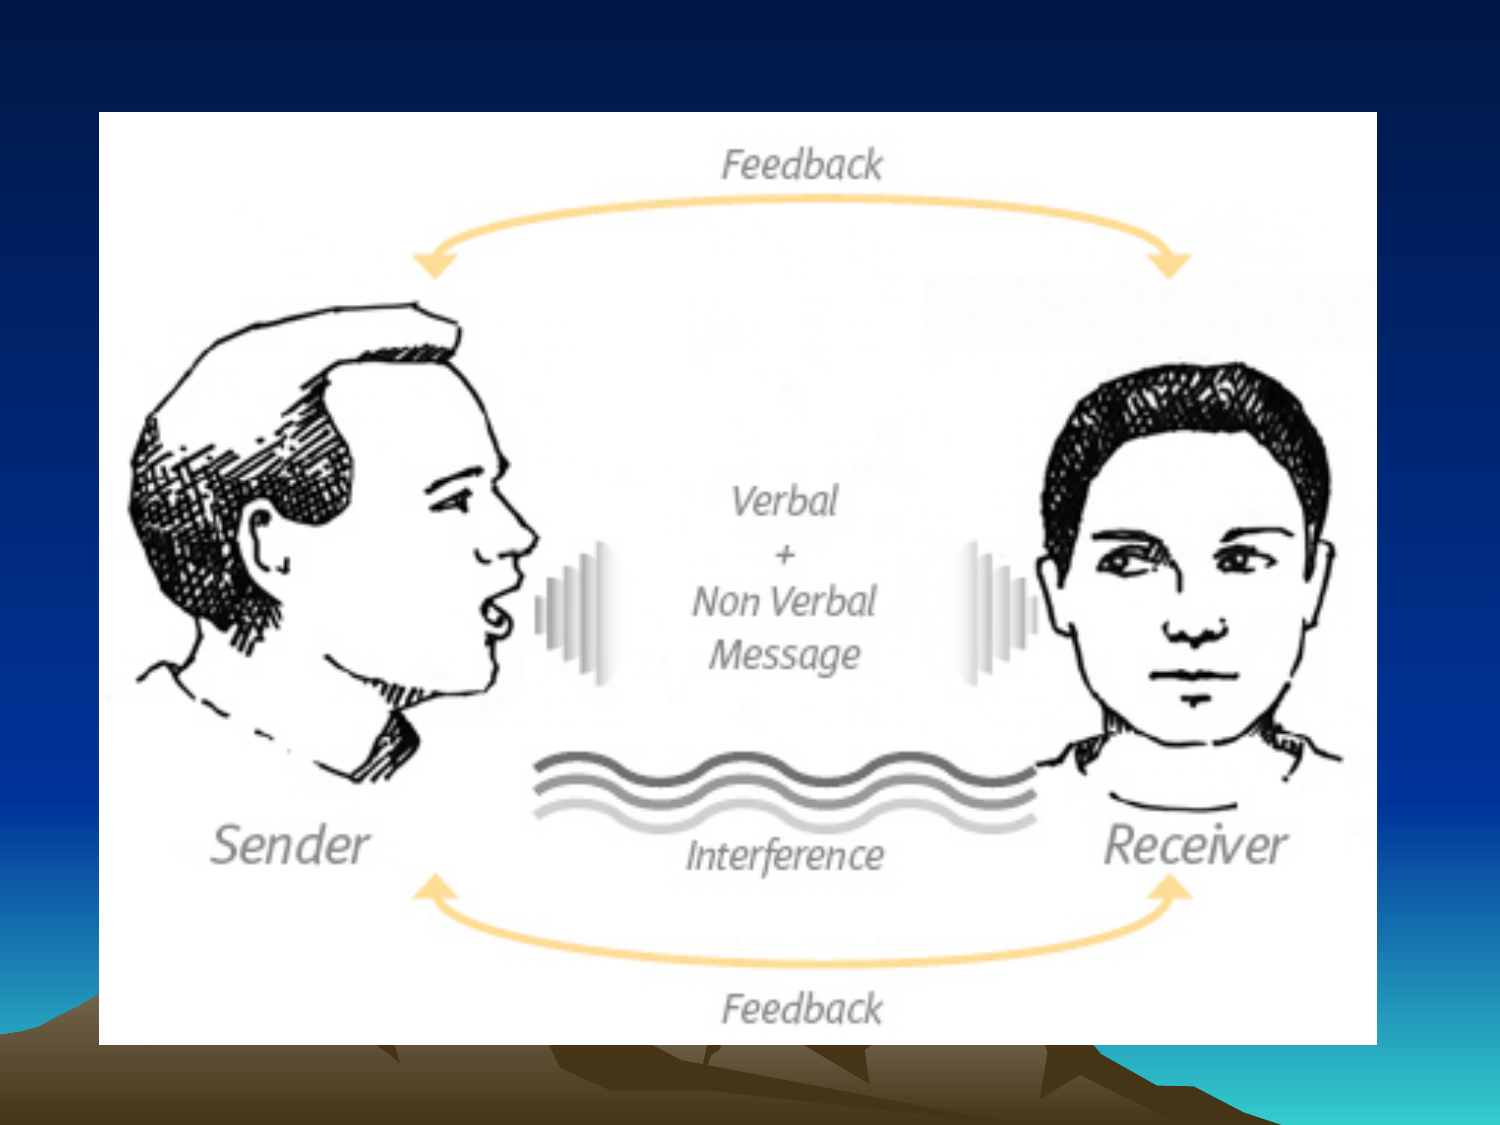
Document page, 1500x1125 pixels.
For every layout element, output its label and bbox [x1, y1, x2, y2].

picture [99, 112, 1377, 1045]
